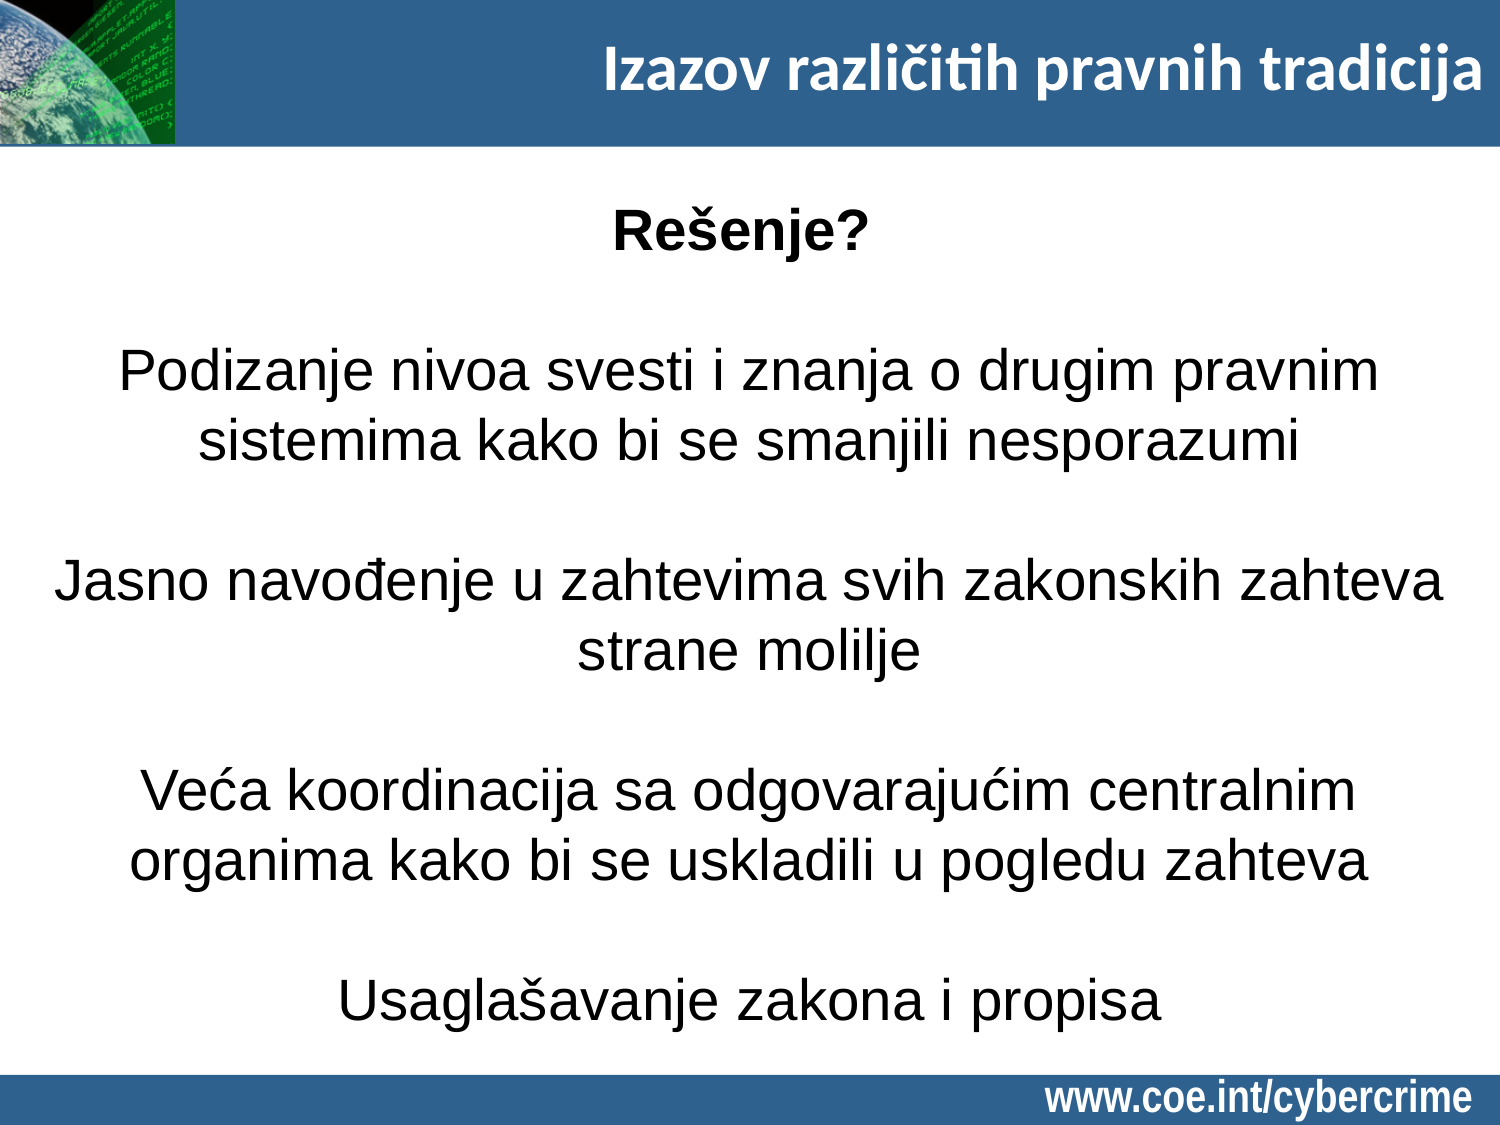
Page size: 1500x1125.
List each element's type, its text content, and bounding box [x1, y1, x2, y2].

text_box [0, 1073, 1030, 1125]
text_box Rešenje? Podizanje nivoa svesti i znanja o drugim pravnim sistemima kako bi se smanjili nesporazumi Jasno navođenje u zahtevima svih zakonskih zahteva strane molilje Veća koordinacija sa odgovarajućim centralnim organima kako bi se uskladili u pogledu zahteva Usaglašavanje zakona i propisa [19, 185, 1481, 1040]
picture [0, 0, 175, 144]
text_box www.coe.int/cybercrime [1030, 1059, 1500, 1125]
text_box Izazov različitih pravnih tradicija [177, 0, 1500, 149]
